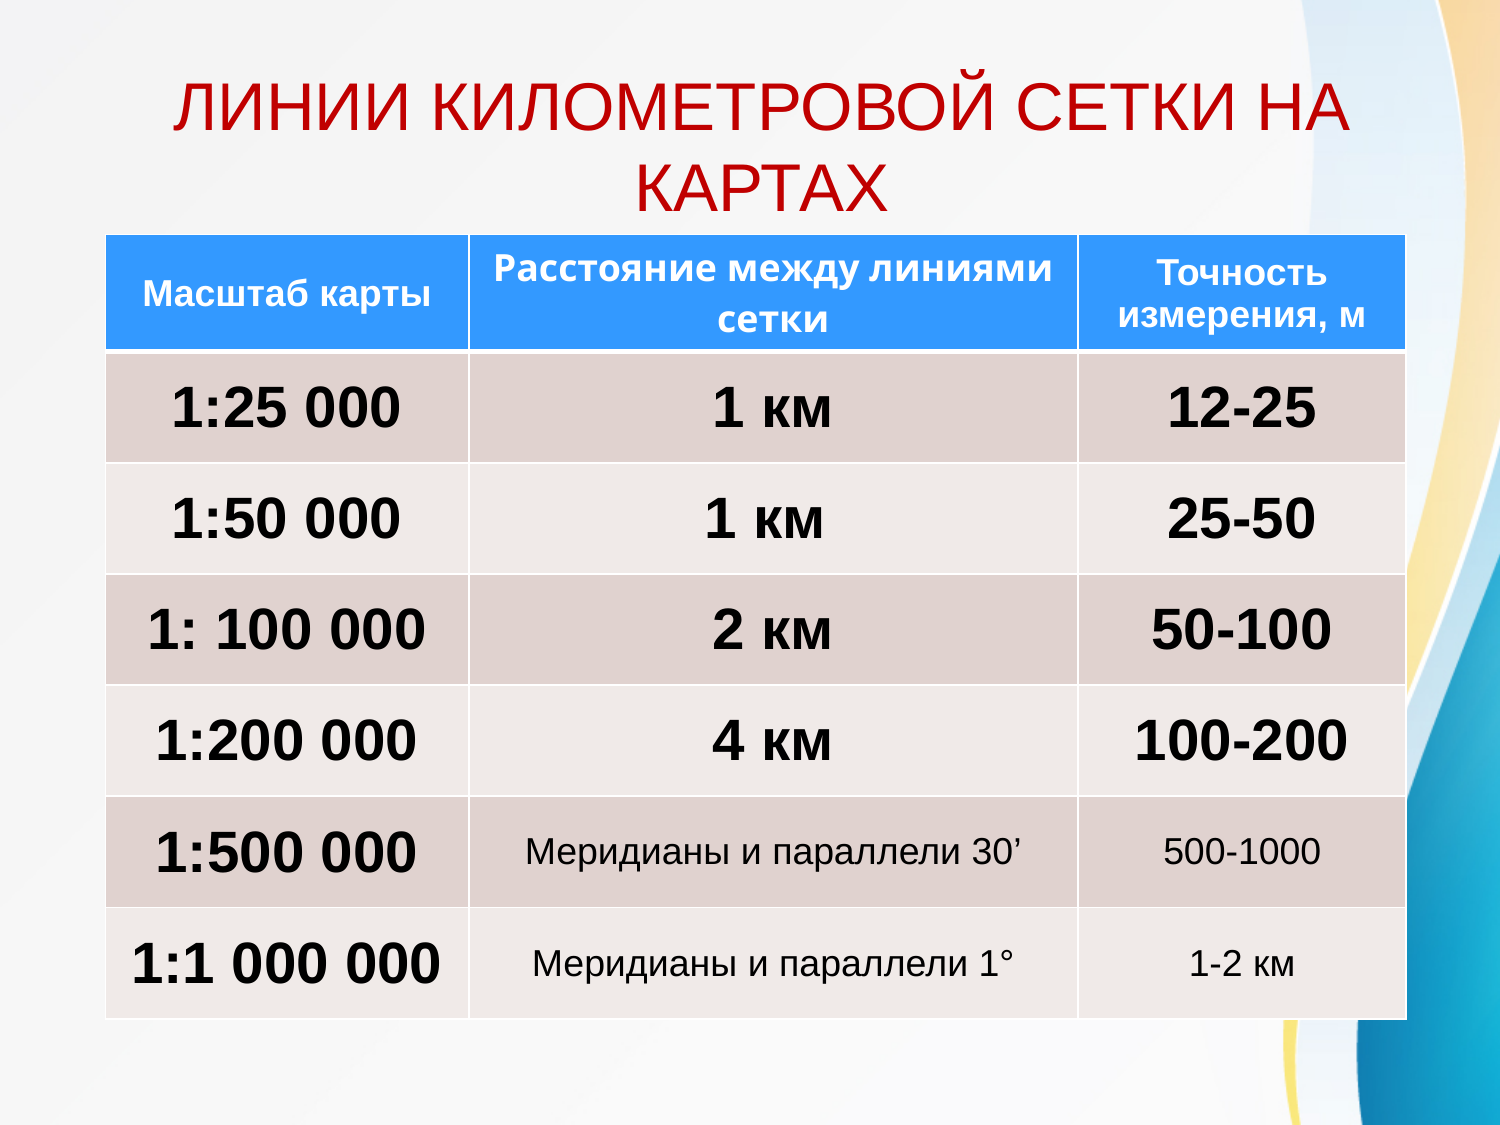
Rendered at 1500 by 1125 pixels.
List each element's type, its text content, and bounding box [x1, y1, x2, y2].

title ЛИНИИ КИЛОМЕТРОВОЙ СЕТКИ НА КАРТАХ [49, 74, 1476, 213]
table_cell 100-200 [1079, 686, 1405, 795]
table_cell 4 км [470, 686, 1077, 795]
table_cell 1 км [470, 354, 1077, 462]
table_cell 2 км [470, 575, 1077, 684]
table_header Точность измерения, м [1079, 235, 1405, 349]
table_cell 1 км [470, 464, 1077, 573]
table_cell 1:25 000 [106, 354, 468, 462]
table_cell 1-2 км [1079, 908, 1405, 1018]
table_cell 50-100 [1079, 575, 1405, 684]
table_cell 25-50 [1079, 464, 1405, 573]
table_cell 1:200 000 [106, 686, 468, 795]
table_cell 500-1000 [1079, 797, 1405, 907]
table_cell Меридианы и параллели 1° [470, 908, 1077, 1018]
table_cell 1:50 000 [106, 464, 468, 573]
table_cell 12-25 [1079, 354, 1405, 462]
table_header Масштаб карты [106, 235, 468, 349]
table_header Расстояние между линиями сетки [470, 235, 1077, 349]
picture [0, 0, 1500, 1125]
table_cell 1:500 000 [106, 797, 468, 907]
table_cell 1: 100 000 [106, 575, 468, 684]
table_cell 1:1 000 000 [106, 908, 468, 1018]
table_cell Меридианы и параллели 30’ [470, 797, 1077, 907]
